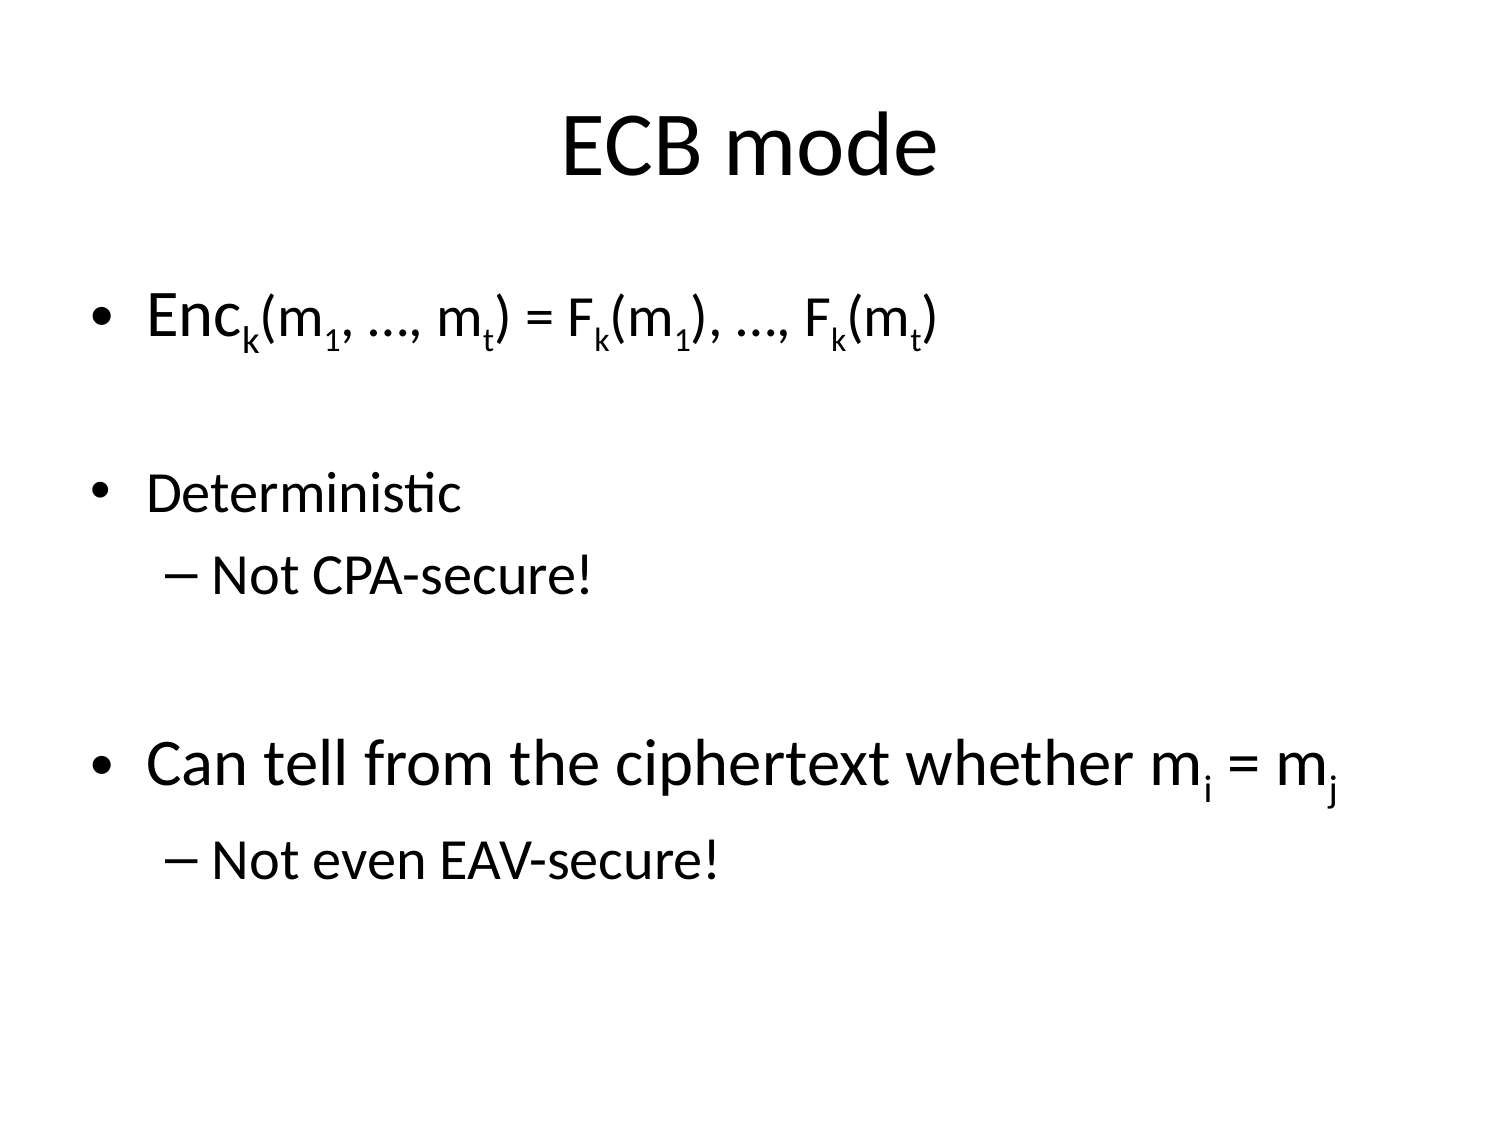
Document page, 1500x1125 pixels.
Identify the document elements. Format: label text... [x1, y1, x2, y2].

title ECB mode [75, 45, 1425, 233]
list Enck(m1, …, mt) = Fk(m1), …, Fk(mt) Deterministic Not CPA-secure! Can tell from the ciphertext whether mi = mj Not even EAV-secure! [75, 262, 1425, 1005]
